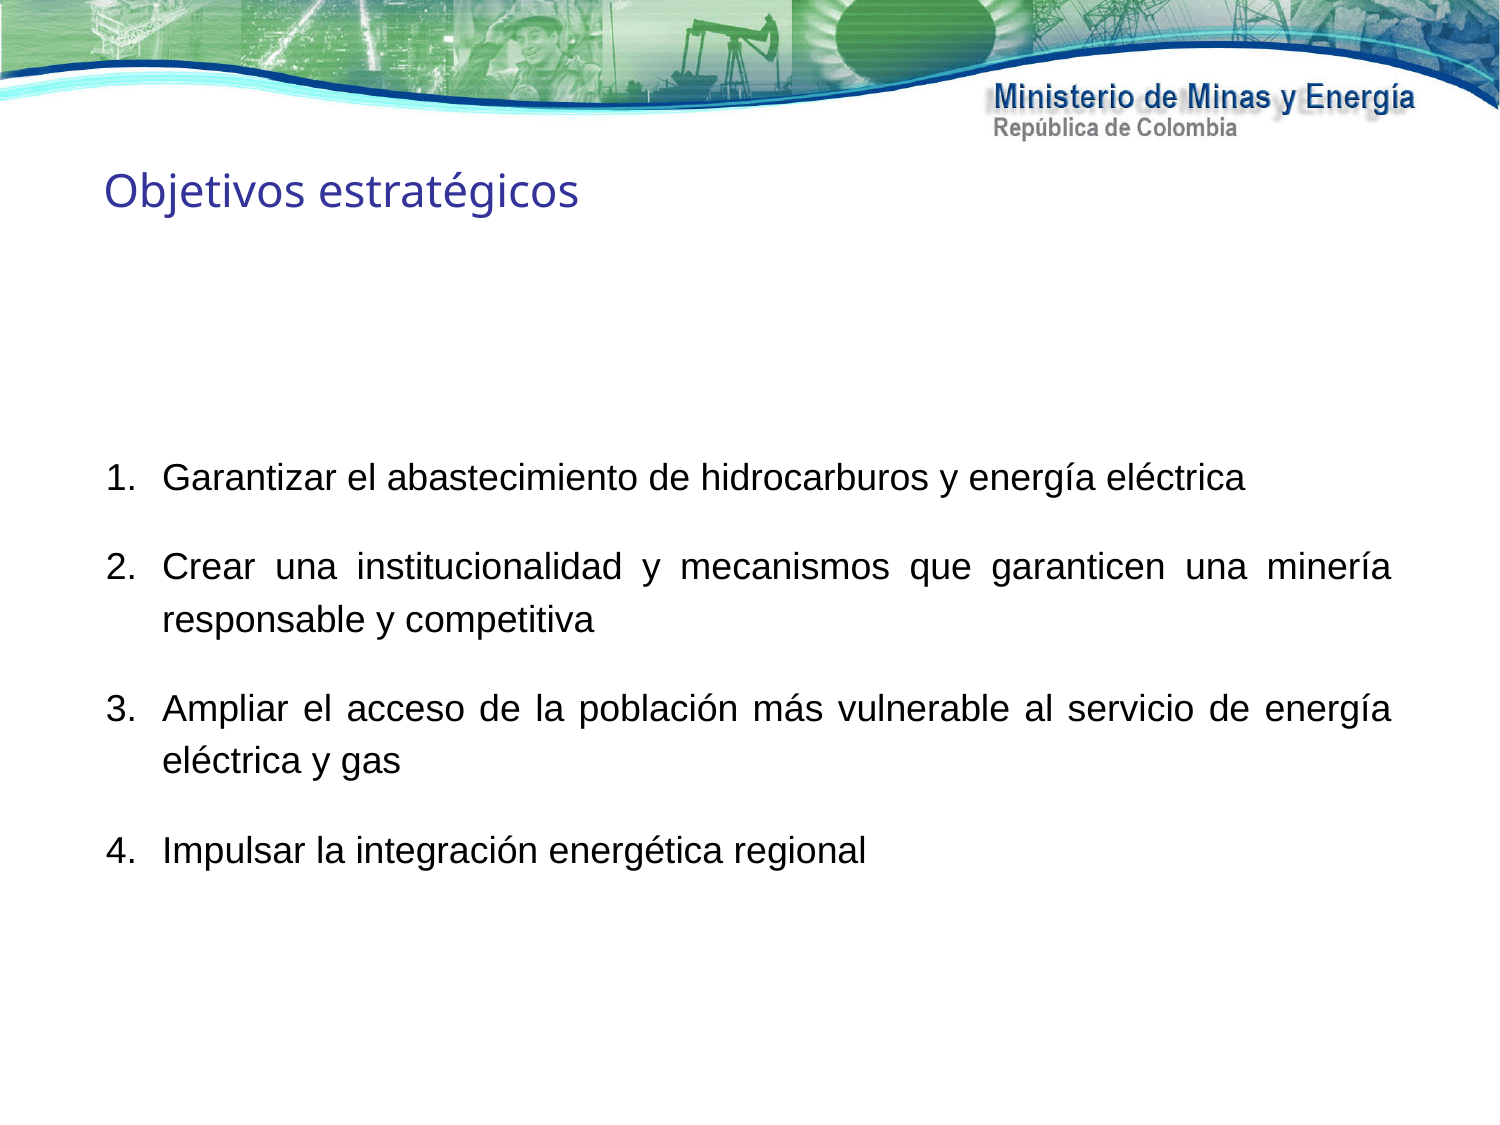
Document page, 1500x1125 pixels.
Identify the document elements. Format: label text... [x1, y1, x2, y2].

picture [0, 0, 1500, 1125]
text_box Objetivos estratégicos [88, 144, 1446, 225]
text_box Garantizar el abastecimiento de hidrocarburos y energía eléctrica Crear una institucionalidad y mecanismos que garanticen una minería responsable y competitiva Ampliar el acceso de la población más vulnerable al servicio de energía eléctrica y gas Impulsar la integración energética regional [88, 365, 1407, 952]
